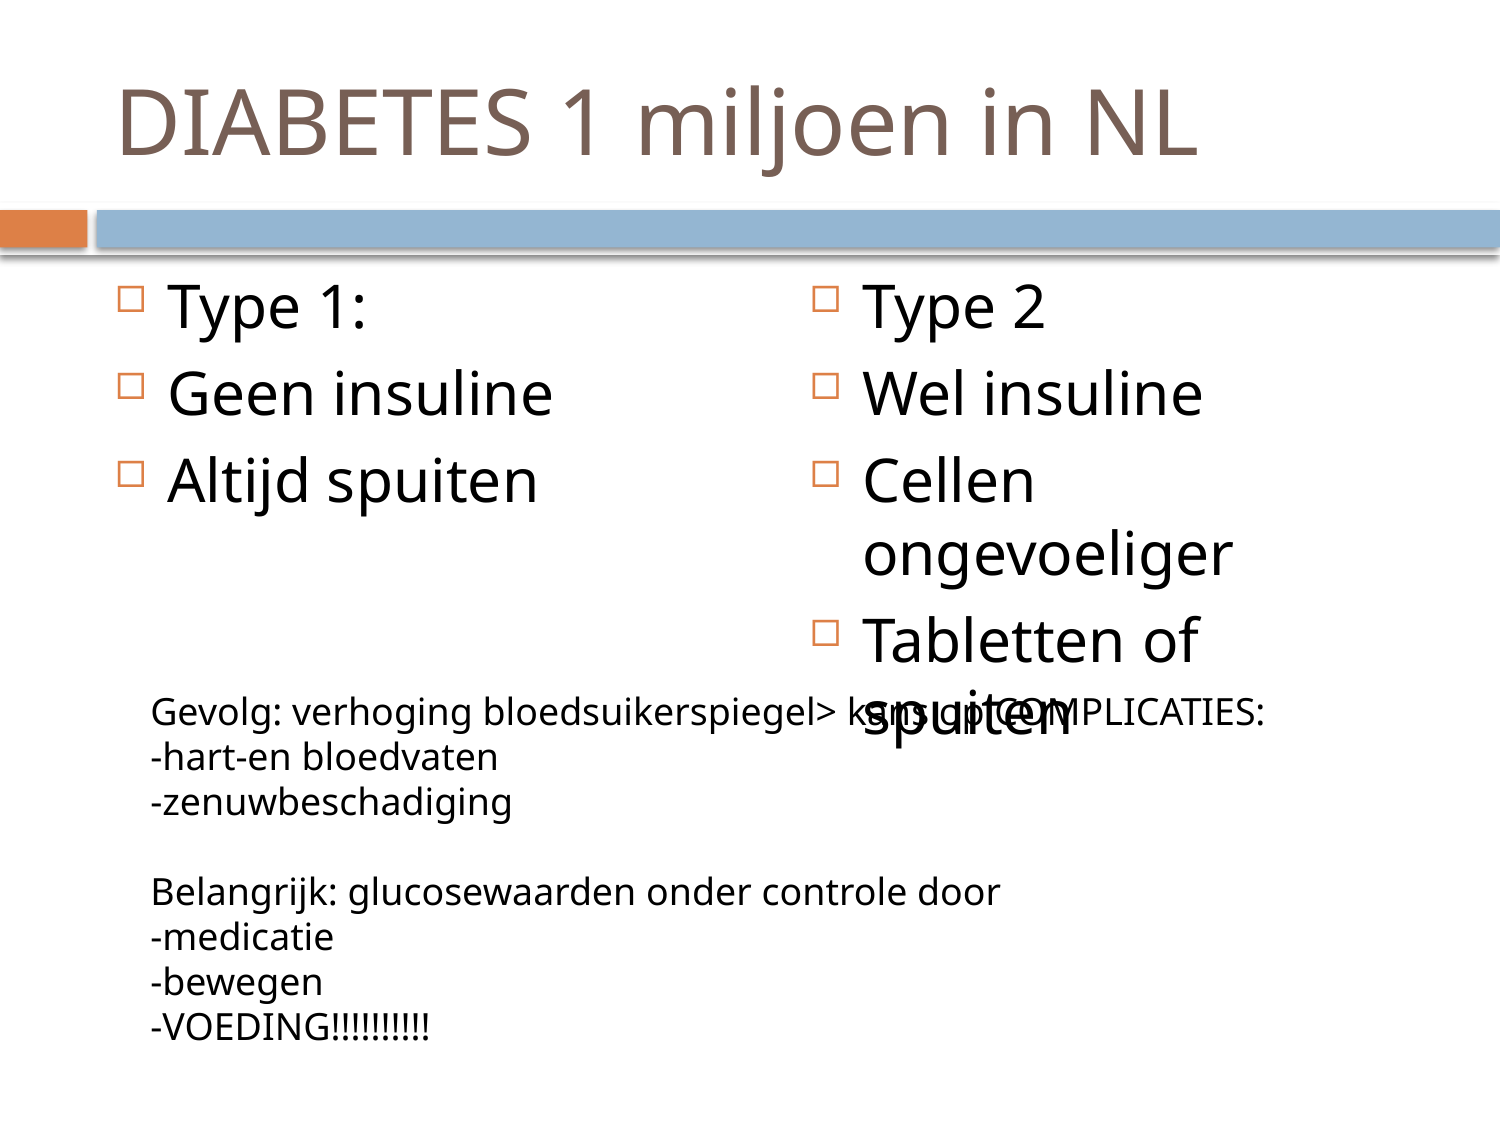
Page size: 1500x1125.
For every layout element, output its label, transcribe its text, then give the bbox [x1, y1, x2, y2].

text_box Gevolg: verhoging bloedsuikerspiegel> kans op COMPLICATIES: -hart-en bloedvaten -zenuwbeschadiging Belangrijk: glucosewaarden onder controle door -medicatie -bewegen -VOEDING!!!!!!!!!! [135, 680, 1424, 1101]
title DIABETES 1 miljoen in NL [99, 37, 1438, 200]
list Type 2 Wel insuline Cellen ongevoeliger Tabletten of spuiten [794, 260, 1433, 646]
list Type 1: Geen insuline Altijd spuiten [99, 260, 738, 598]
